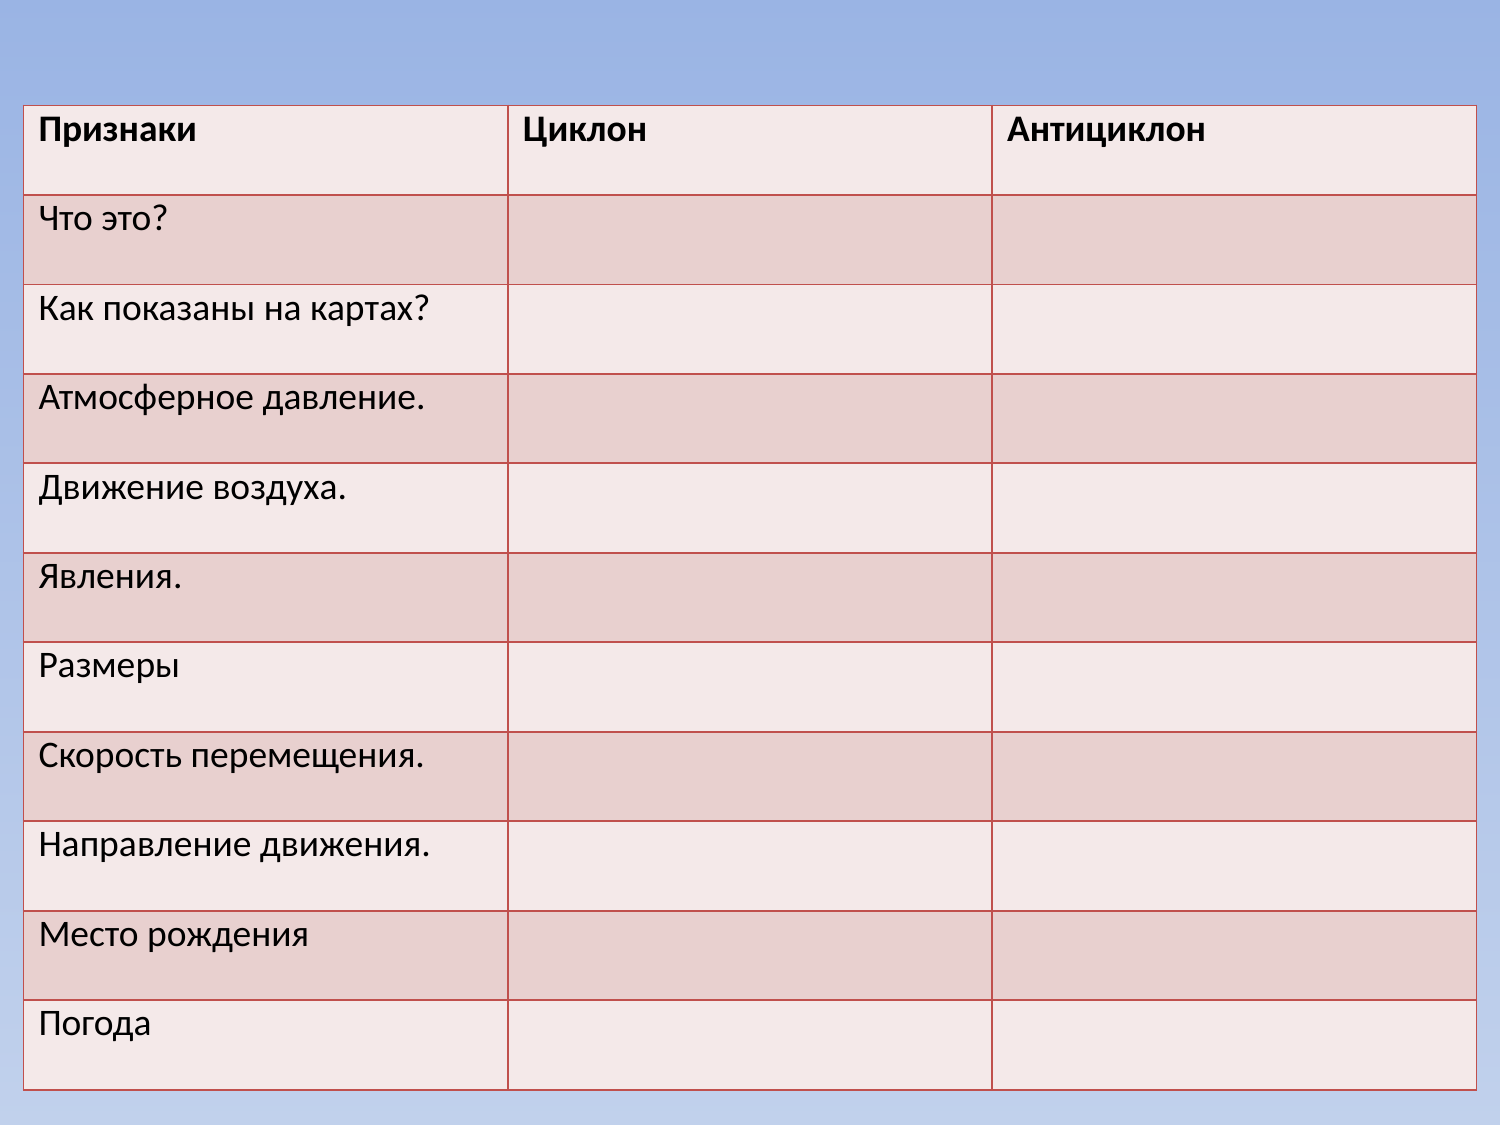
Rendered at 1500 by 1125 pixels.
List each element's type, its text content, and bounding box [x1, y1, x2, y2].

table_cell [993, 643, 1476, 731]
table_cell [509, 912, 991, 999]
table_cell Место рождения [24, 912, 507, 999]
table_cell [993, 912, 1476, 999]
table_cell [509, 464, 991, 552]
table_cell Погода [24, 1001, 507, 1089]
table_cell Явления. [24, 554, 507, 641]
table_cell Направление движения. [24, 822, 507, 910]
table_cell [509, 375, 991, 462]
table_cell [993, 196, 1476, 284]
table_cell [509, 196, 991, 284]
table_cell Атмосферное давление. [24, 375, 507, 462]
table_cell [993, 1001, 1476, 1089]
table_cell [509, 1001, 991, 1089]
table_cell Движение воздуха. [24, 464, 507, 552]
table_cell [993, 822, 1476, 910]
table_cell [993, 285, 1476, 373]
table_cell [509, 733, 991, 820]
table_cell [509, 285, 991, 373]
table_header Антициклон [993, 106, 1476, 194]
table_cell Размеры [24, 643, 507, 731]
table_cell [509, 643, 991, 731]
table_header Циклон [509, 106, 991, 194]
table_cell Скорость перемещения. [24, 733, 507, 820]
table_cell [509, 822, 991, 910]
table_cell [509, 554, 991, 641]
table_cell [993, 733, 1476, 820]
table_cell [993, 554, 1476, 641]
table_cell Что это? [24, 196, 507, 284]
table_header Признаки [24, 106, 507, 194]
table_cell Как показаны на картах? [24, 285, 507, 373]
table_cell [993, 464, 1476, 552]
table_cell [993, 375, 1476, 462]
